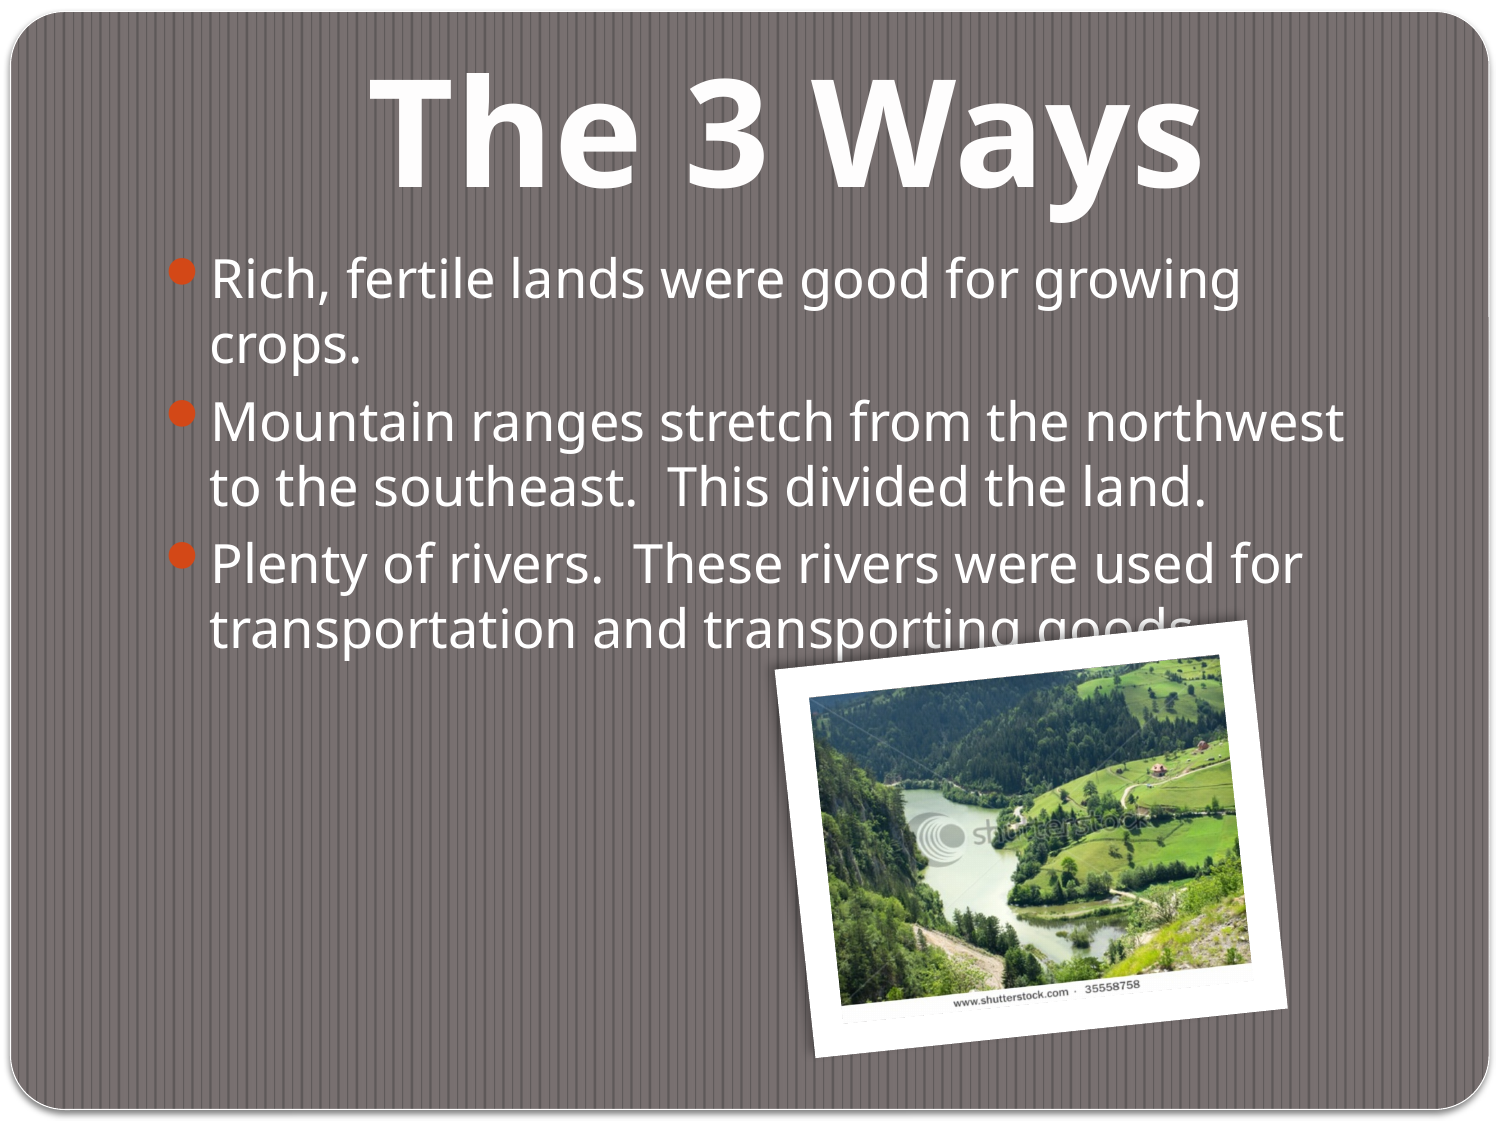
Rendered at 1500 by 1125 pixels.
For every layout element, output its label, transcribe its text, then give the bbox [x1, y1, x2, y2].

list Rich, fertile lands were good for growing crops. Mountain ranges stretch from the northwest to the southeast. This divided the land. Plenty of rivers. These rivers were used for transportation and transporting goods. [150, 237, 1425, 988]
title The 3 Ways [150, 45, 1425, 233]
picture [810, 655, 1253, 1023]
